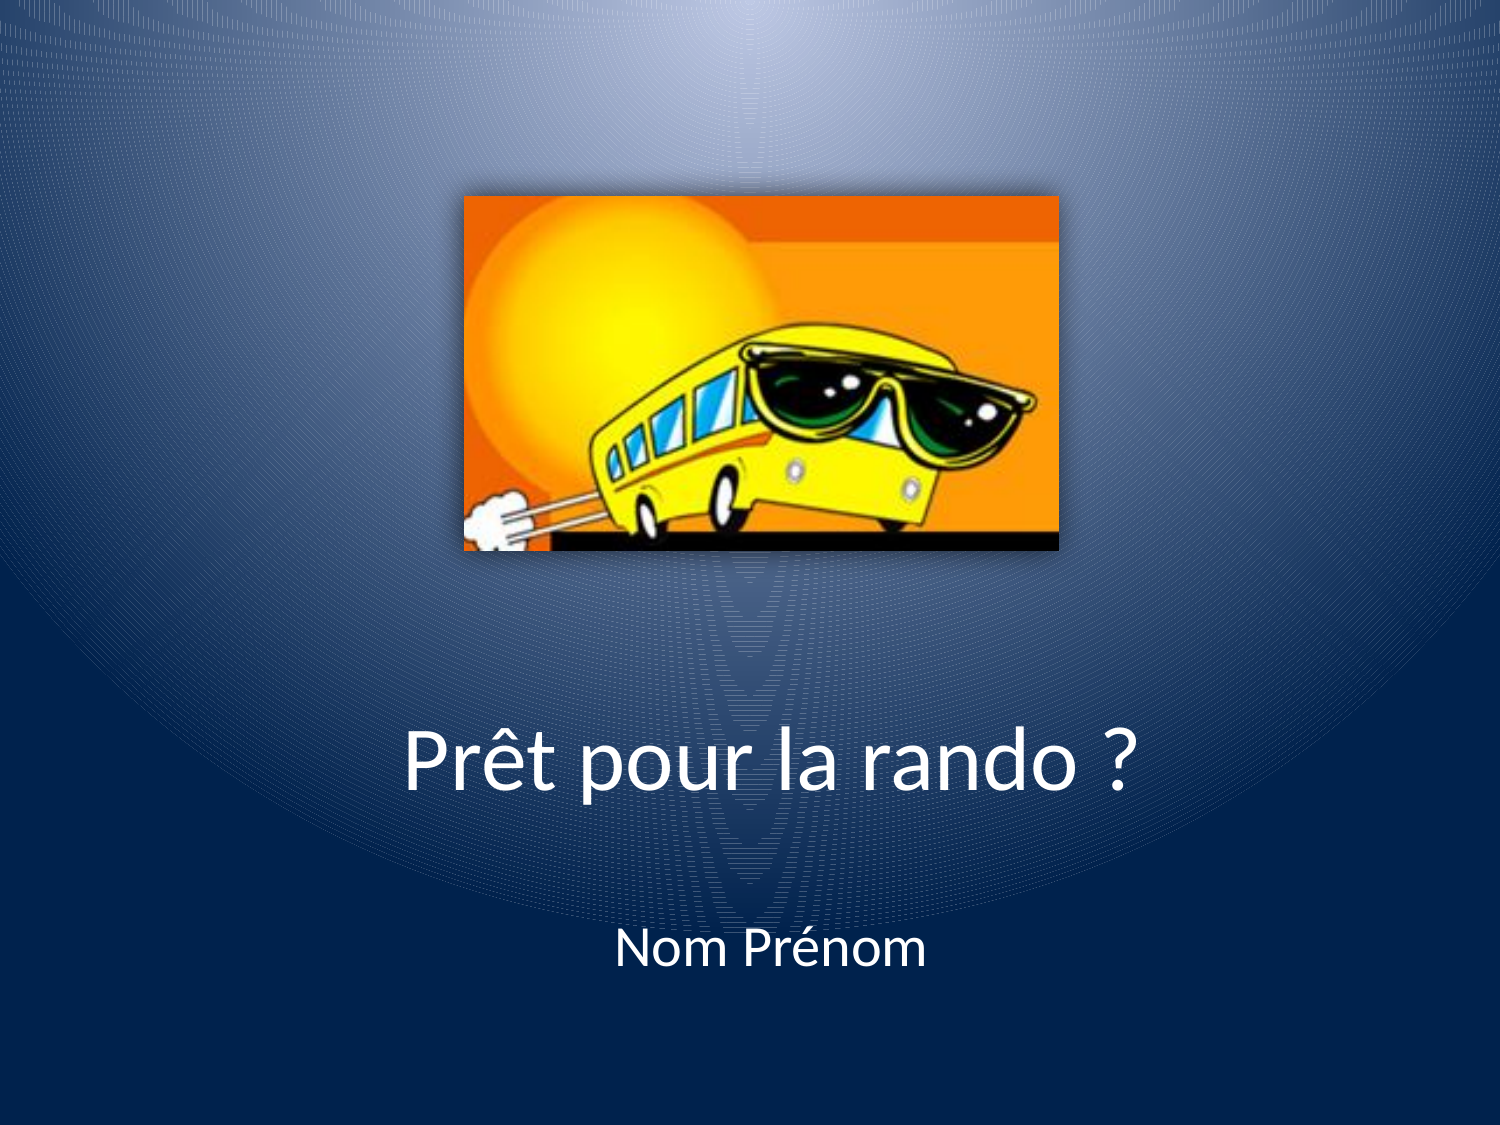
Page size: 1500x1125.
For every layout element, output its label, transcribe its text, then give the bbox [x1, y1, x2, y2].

text_box Nom Prénom [133, 822, 1409, 1064]
title Prêt pour la rando ? [135, 633, 1411, 875]
picture [464, 196, 1059, 551]
